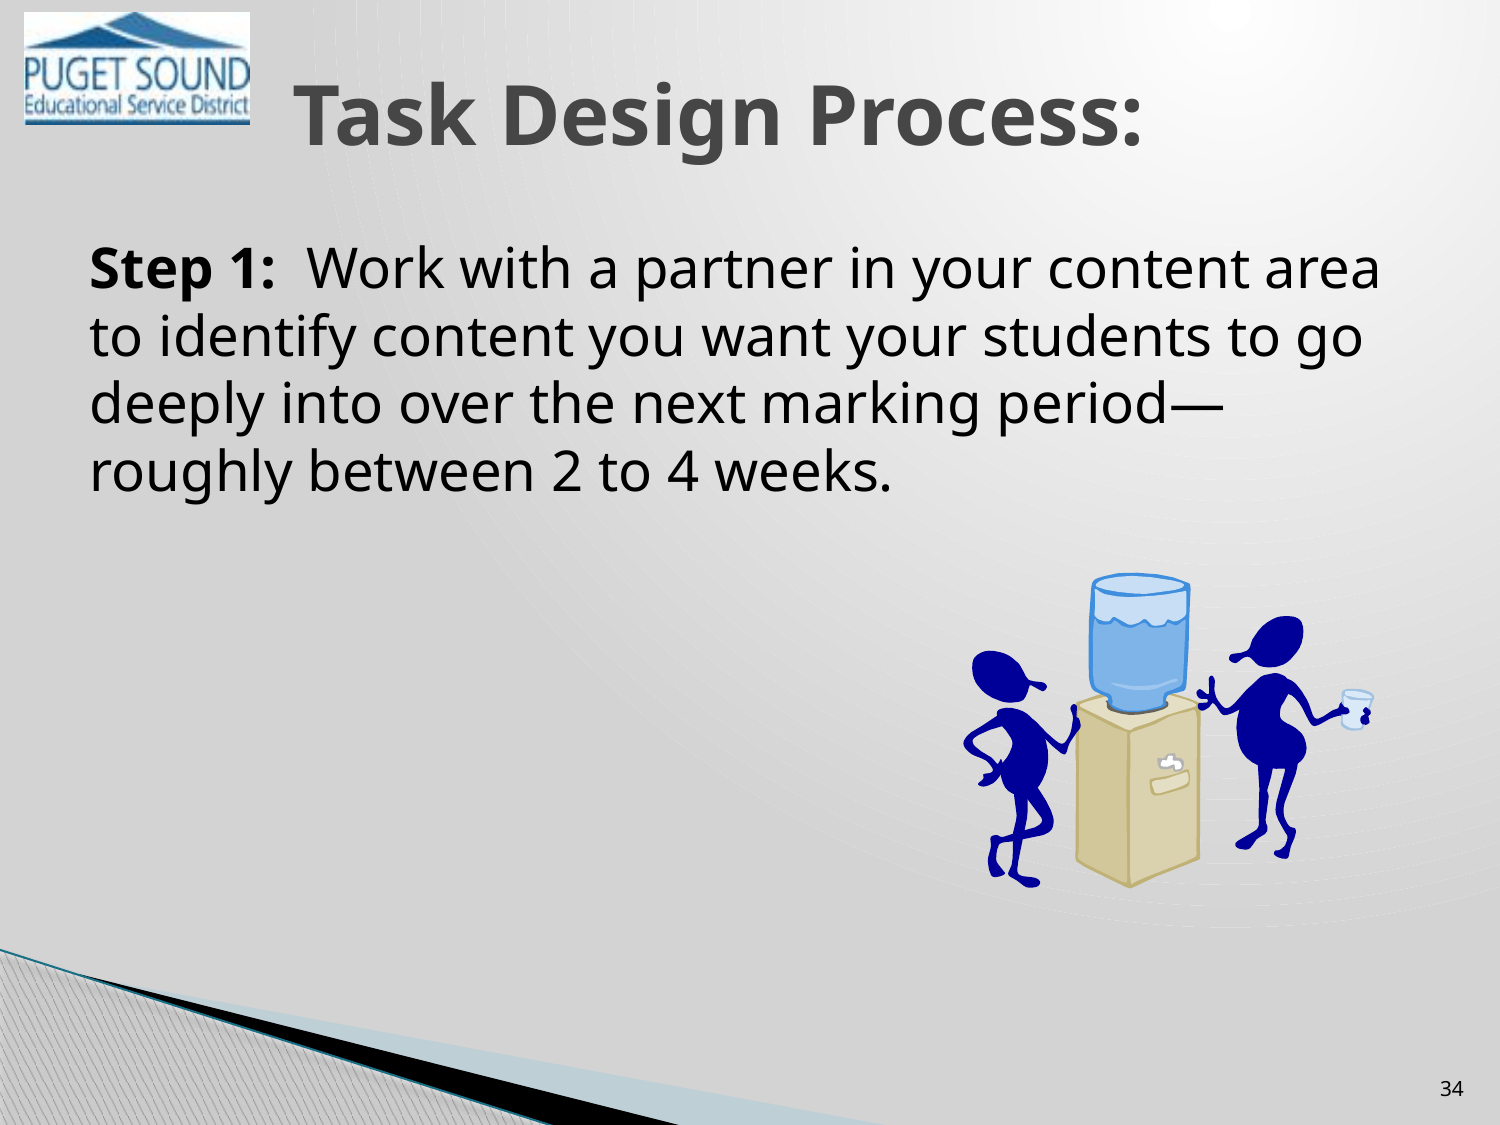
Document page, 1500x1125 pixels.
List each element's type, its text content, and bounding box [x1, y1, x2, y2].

picture [24, 12, 250, 125]
title Task Design Process: [278, 37, 1425, 188]
slide_number 34 [1418, 1051, 1479, 1112]
list Step 1: Work with a partner in your content area to identify content you want your students to go deeply into over the next marking period—roughly between 2 to 4 weeks. [75, 224, 1425, 986]
picture [962, 571, 1375, 889]
